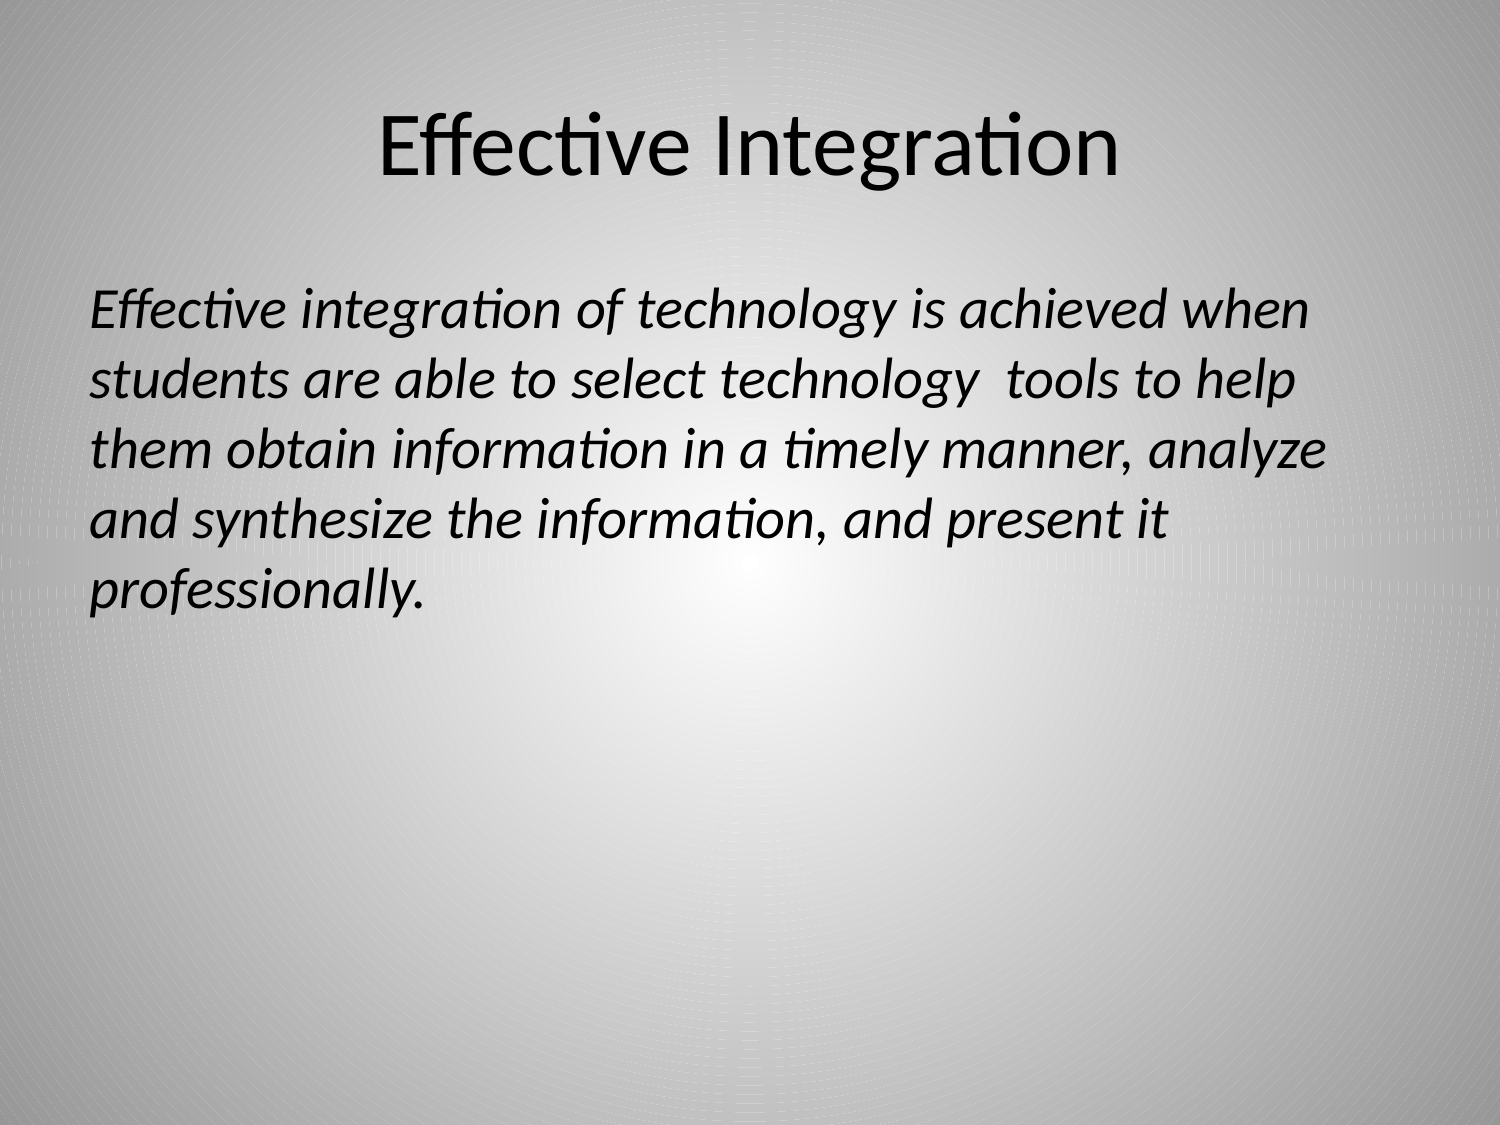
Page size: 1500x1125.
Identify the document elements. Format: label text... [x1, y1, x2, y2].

title Effective Integration [75, 45, 1425, 233]
text_box Effective integration of technology is achieved when students are able to select technology tools to help them obtain information in a timely manner, analyze and synthesize the information, and present it professionally. [74, 262, 1438, 628]
